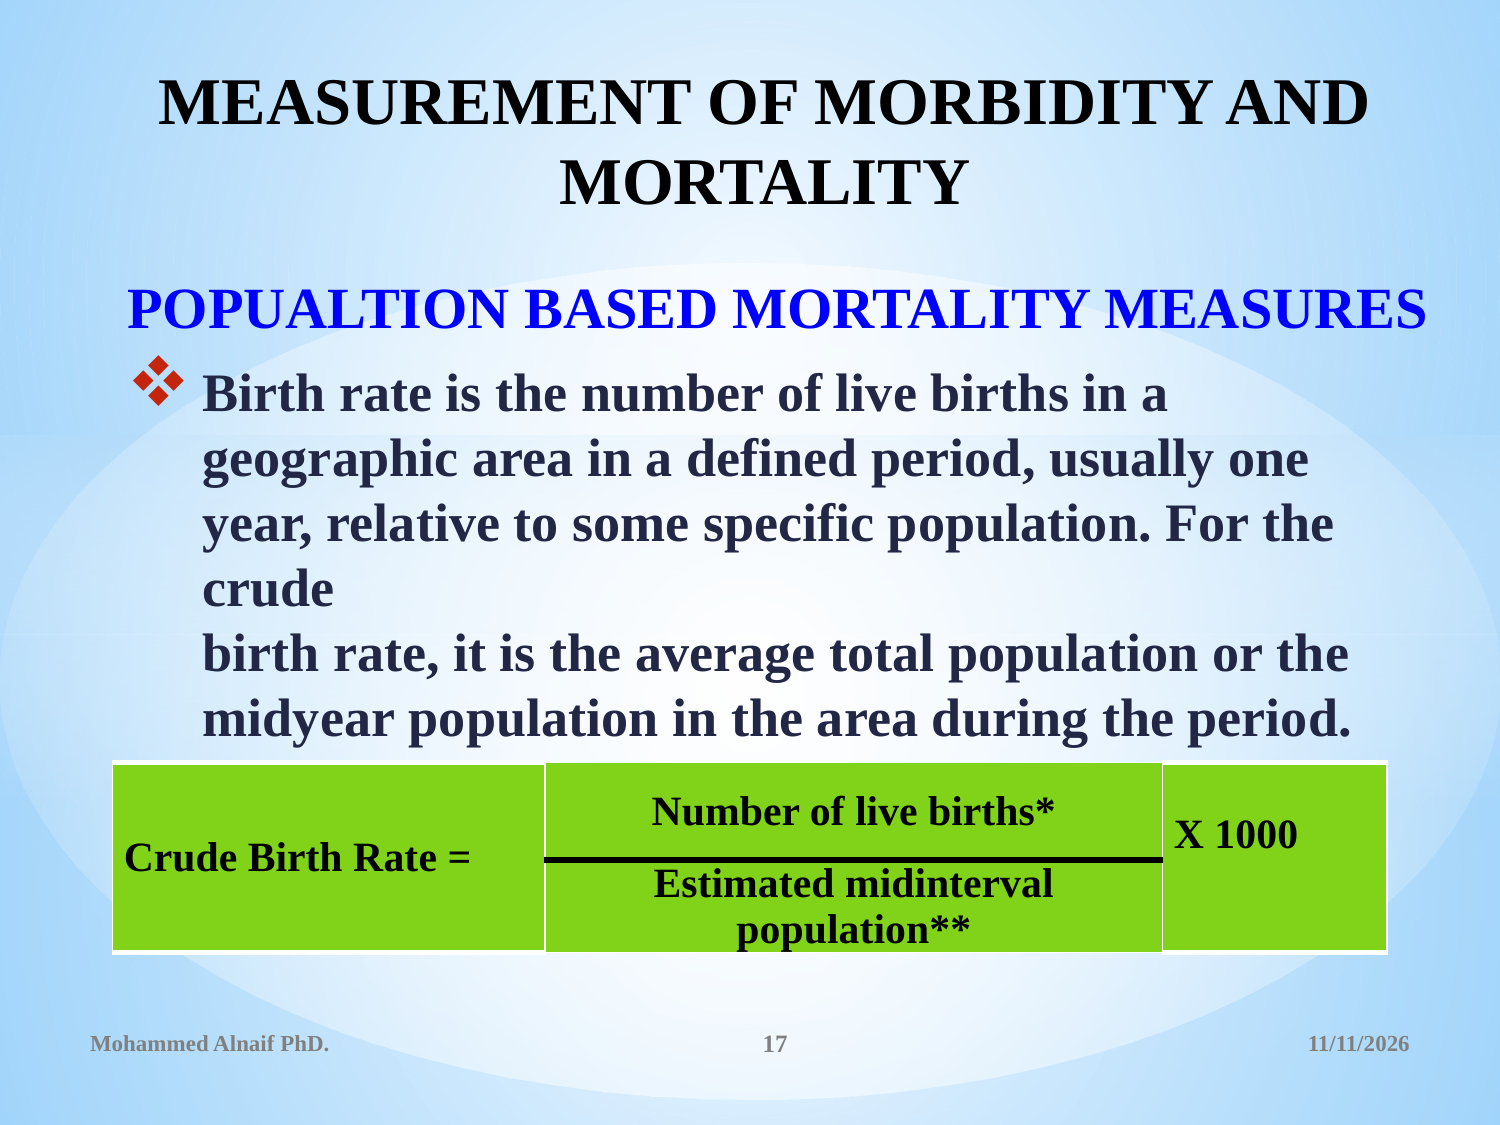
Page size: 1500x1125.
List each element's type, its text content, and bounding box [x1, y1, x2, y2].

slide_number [1012, 1012, 1425, 1073]
slide_number 17 [624, 1012, 925, 1073]
title MEASUREMENT OF MORBIDITY AND MORTALITY [75, 50, 1425, 250]
subtitle POPUALTION BASED MORTALITY MEASURES Birth rate is the number of live births in a geographic area in a defined period, usually one year, relative to some specific population. For the crude birth rate, it is the average total population or the midyear population in the area during the period. [112, 262, 1450, 1013]
table_cell Estimated midinterval population** [546, 863, 1162, 952]
table_header X 1000 [1163, 765, 1386, 950]
table_header Number of live births* [546, 763, 1162, 857]
footer Mohammed Alnaif PhD. [75, 1012, 624, 1073]
table_header Crude Birth Rate = [113, 765, 544, 950]
